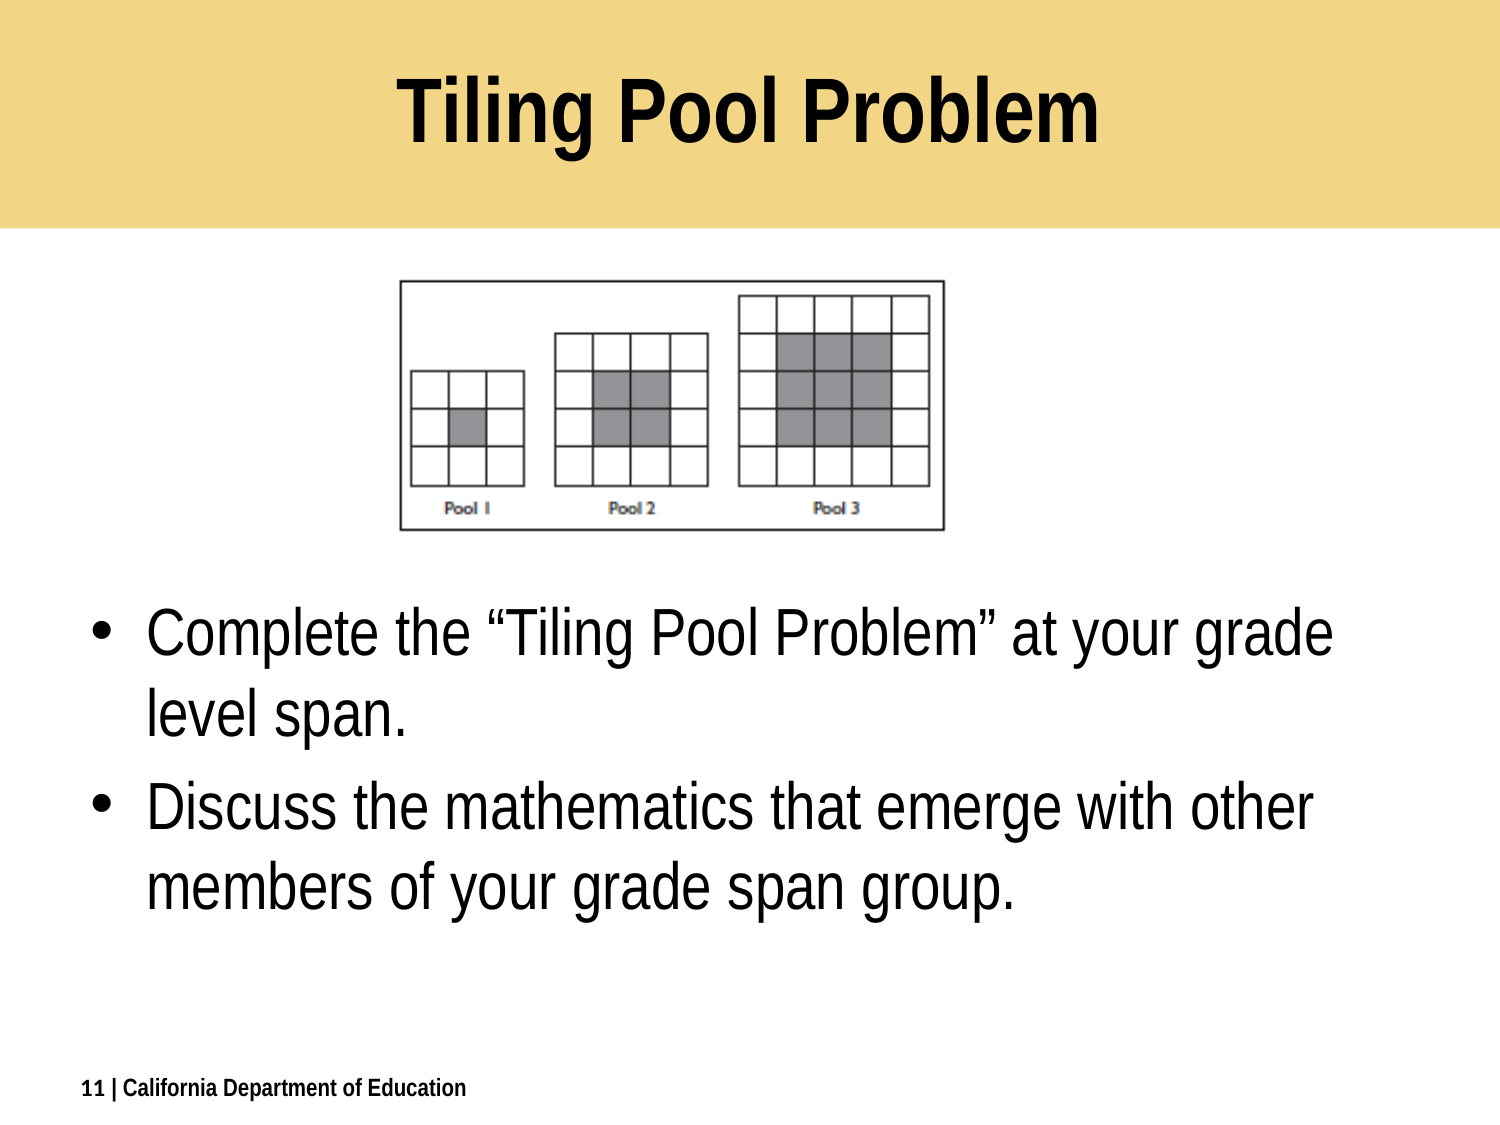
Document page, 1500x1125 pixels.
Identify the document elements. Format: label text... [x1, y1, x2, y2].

list Complete the “Tiling Pool Problem” at your grade level span. Discuss the mathematics that emerge with other members of your grade span group. [75, 262, 1425, 1054]
slide_number 11 [55, 1064, 121, 1124]
title Tiling Pool Problem [75, 11, 1425, 200]
footer | California Department of Education [121, 1064, 699, 1124]
picture [371, 262, 960, 544]
